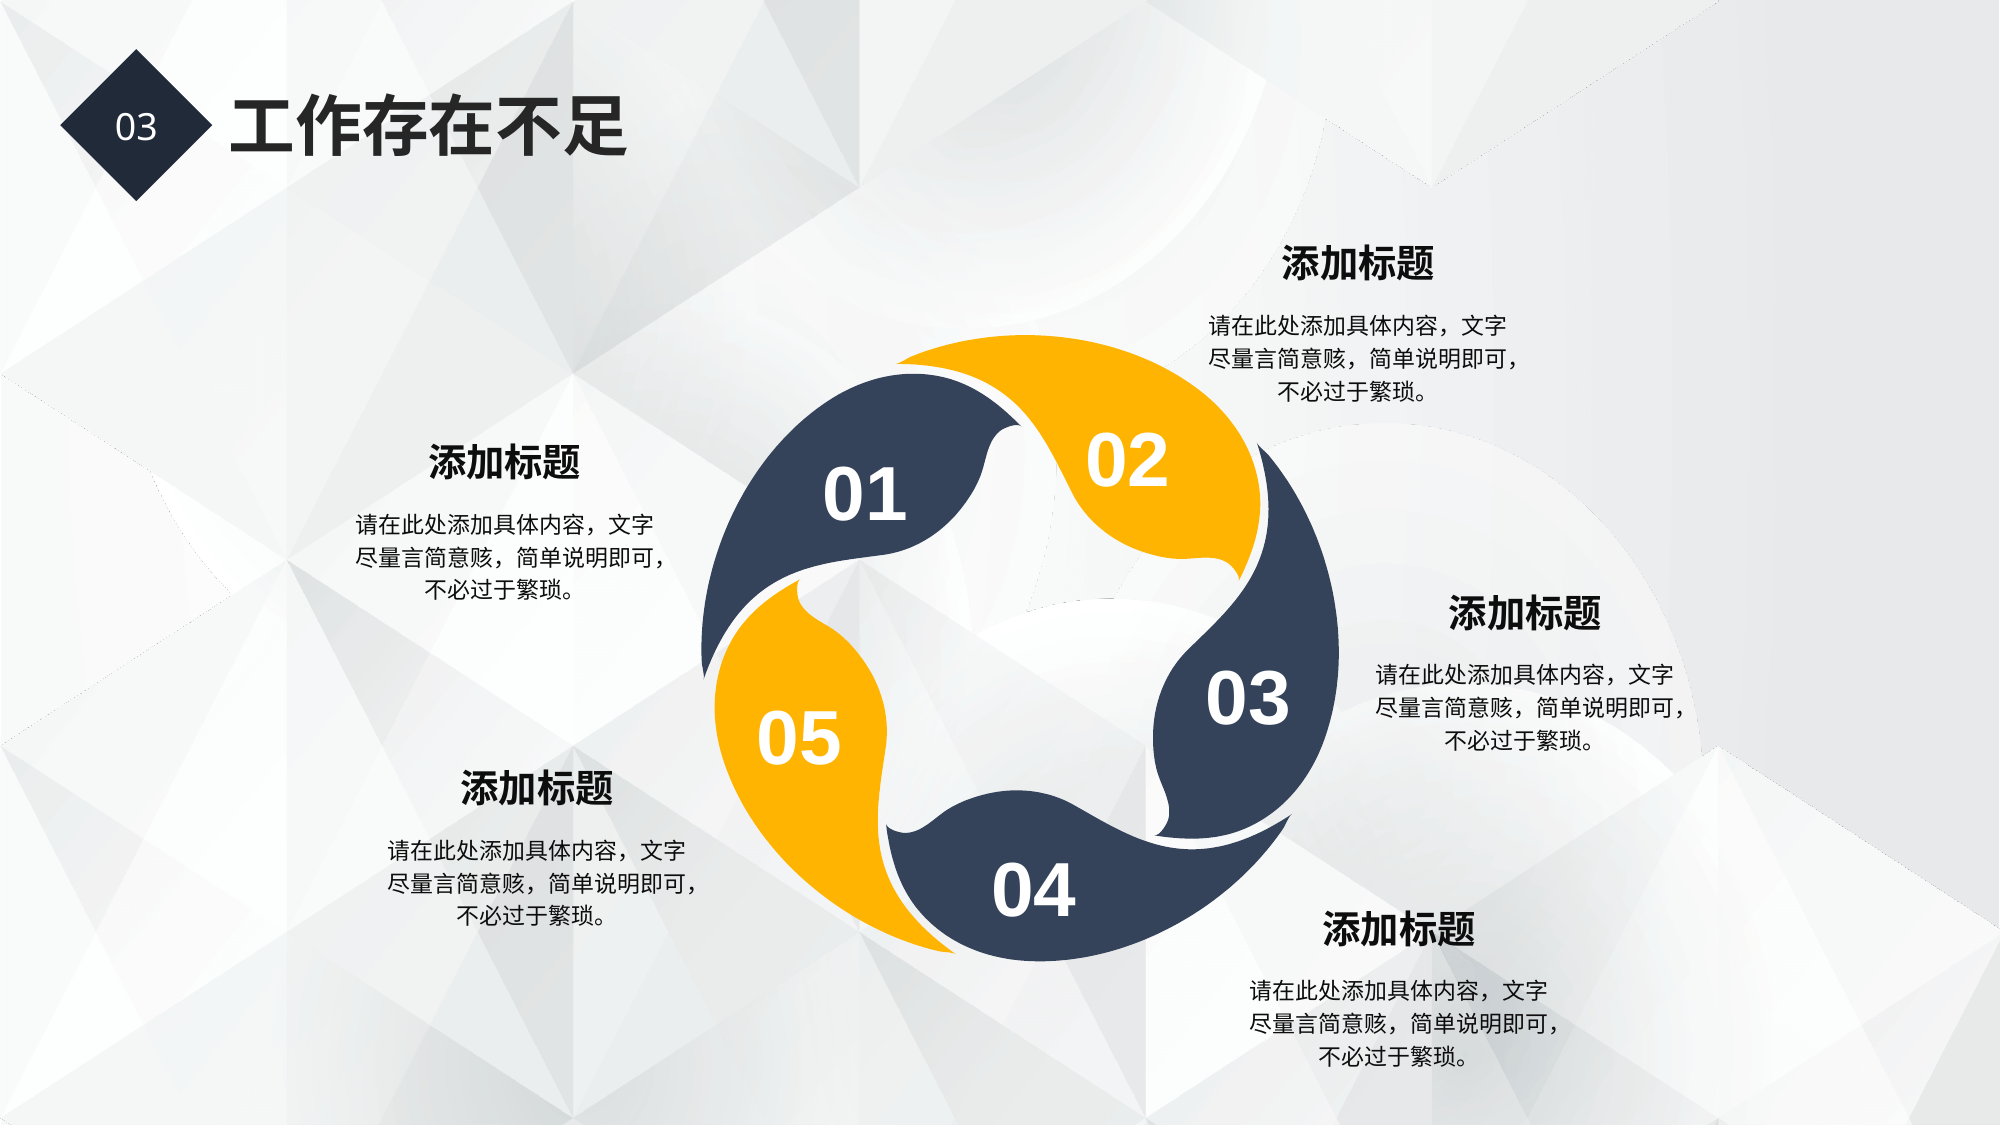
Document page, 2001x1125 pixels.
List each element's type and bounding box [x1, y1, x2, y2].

text_box [701, 335, 1339, 962]
picture [0, 0, 2000, 1125]
text_box [60, 49, 836, 202]
